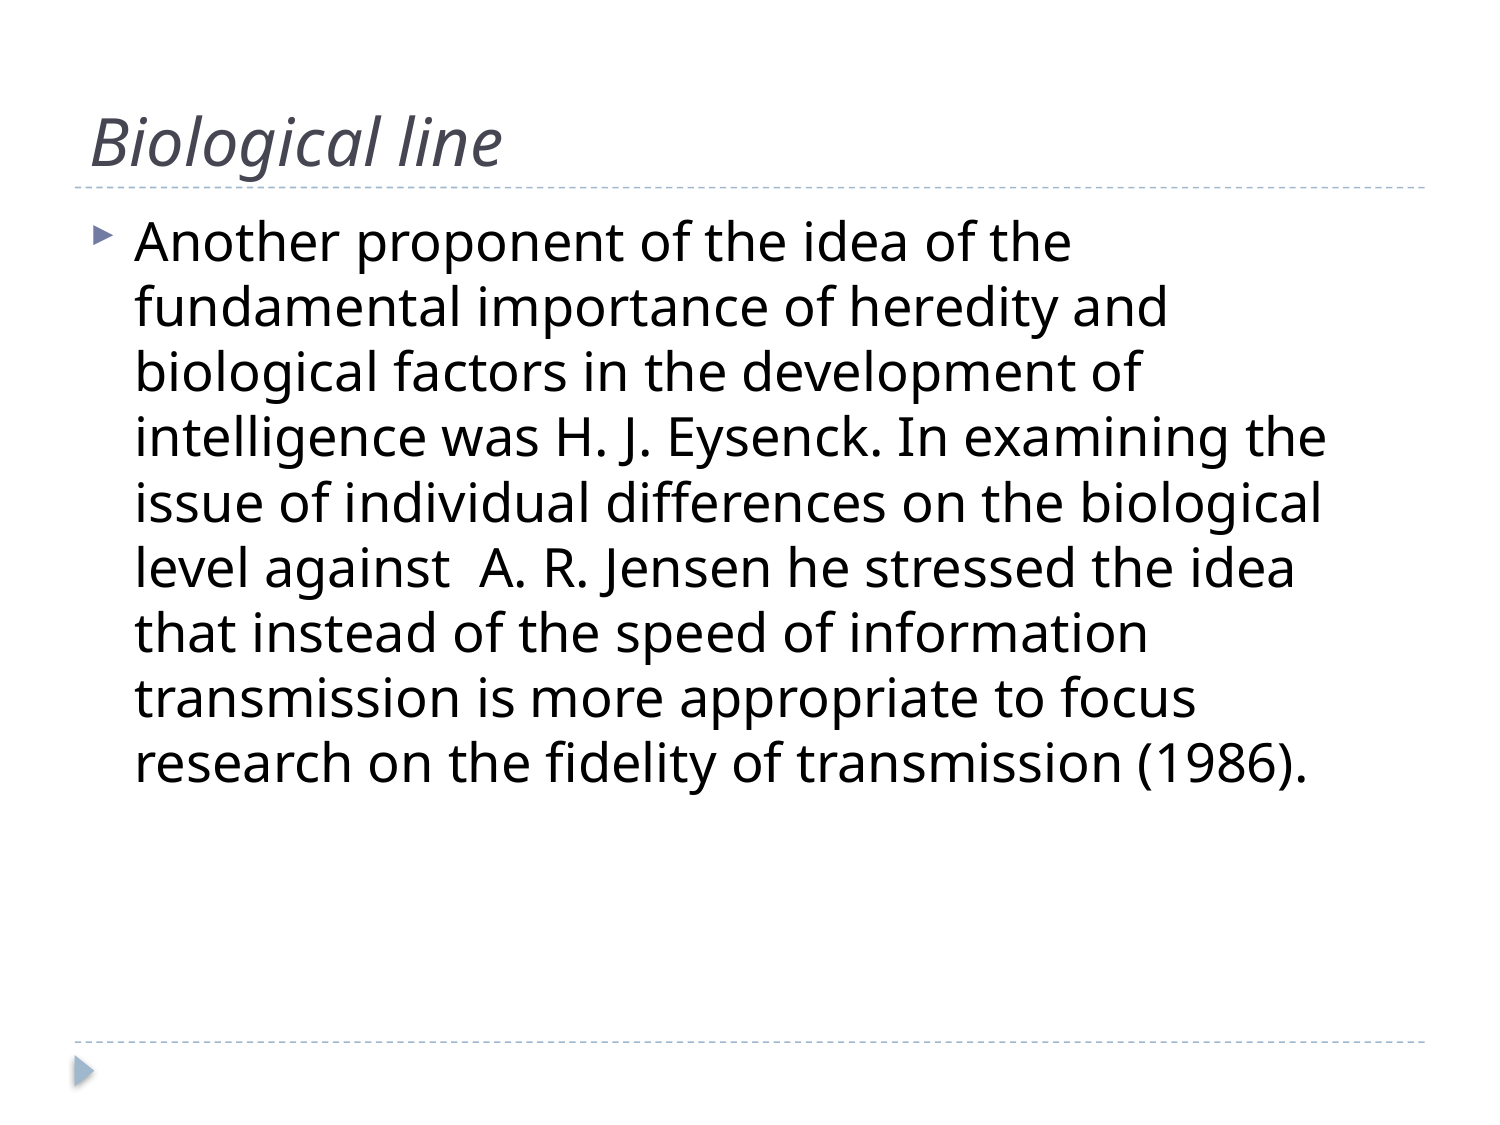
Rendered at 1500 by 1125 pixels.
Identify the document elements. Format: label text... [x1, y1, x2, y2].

list Another proponent of the idea of the fundamental importance of heredity and biological factors in the development of intelligence was H. J. Eysenck. In examining the issue of individual differences on the biological level against A. R. Jensen he stressed the idea that instead of the speed of information transmission is more appropriate to focus research on the fidelity of transmission (1986). [75, 200, 1425, 1010]
title Biological line [75, 24, 1425, 188]
